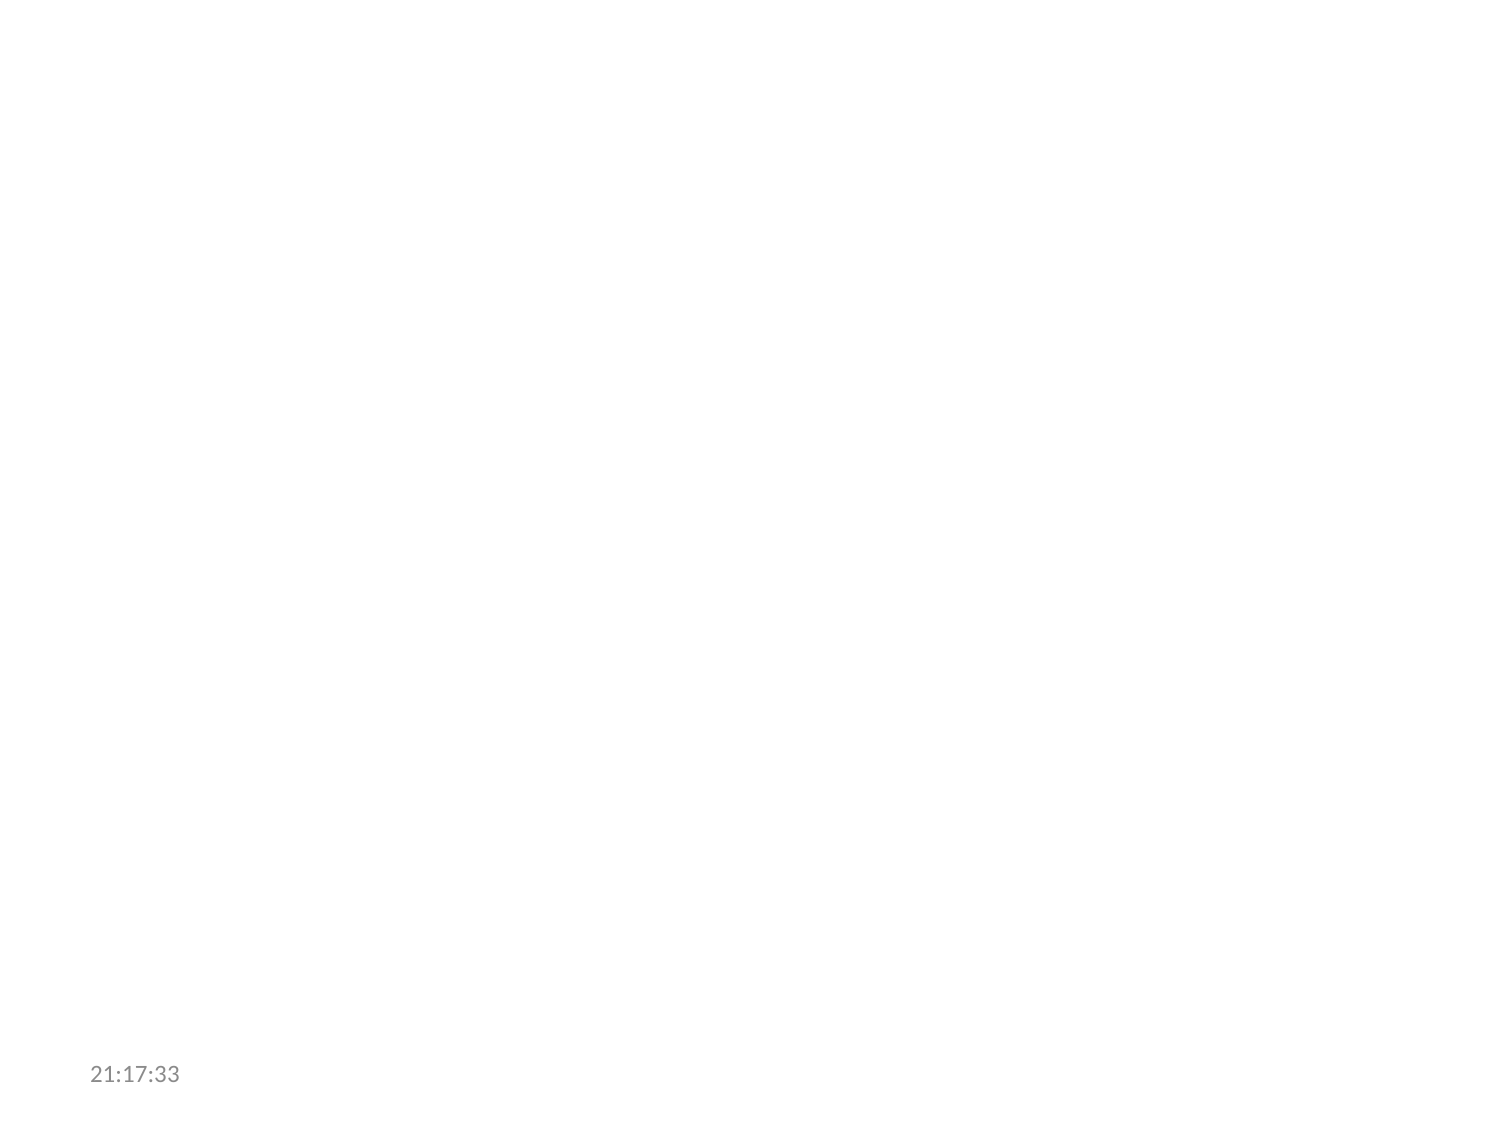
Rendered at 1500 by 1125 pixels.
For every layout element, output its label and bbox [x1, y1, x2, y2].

slide_number [75, 1042, 425, 1103]
